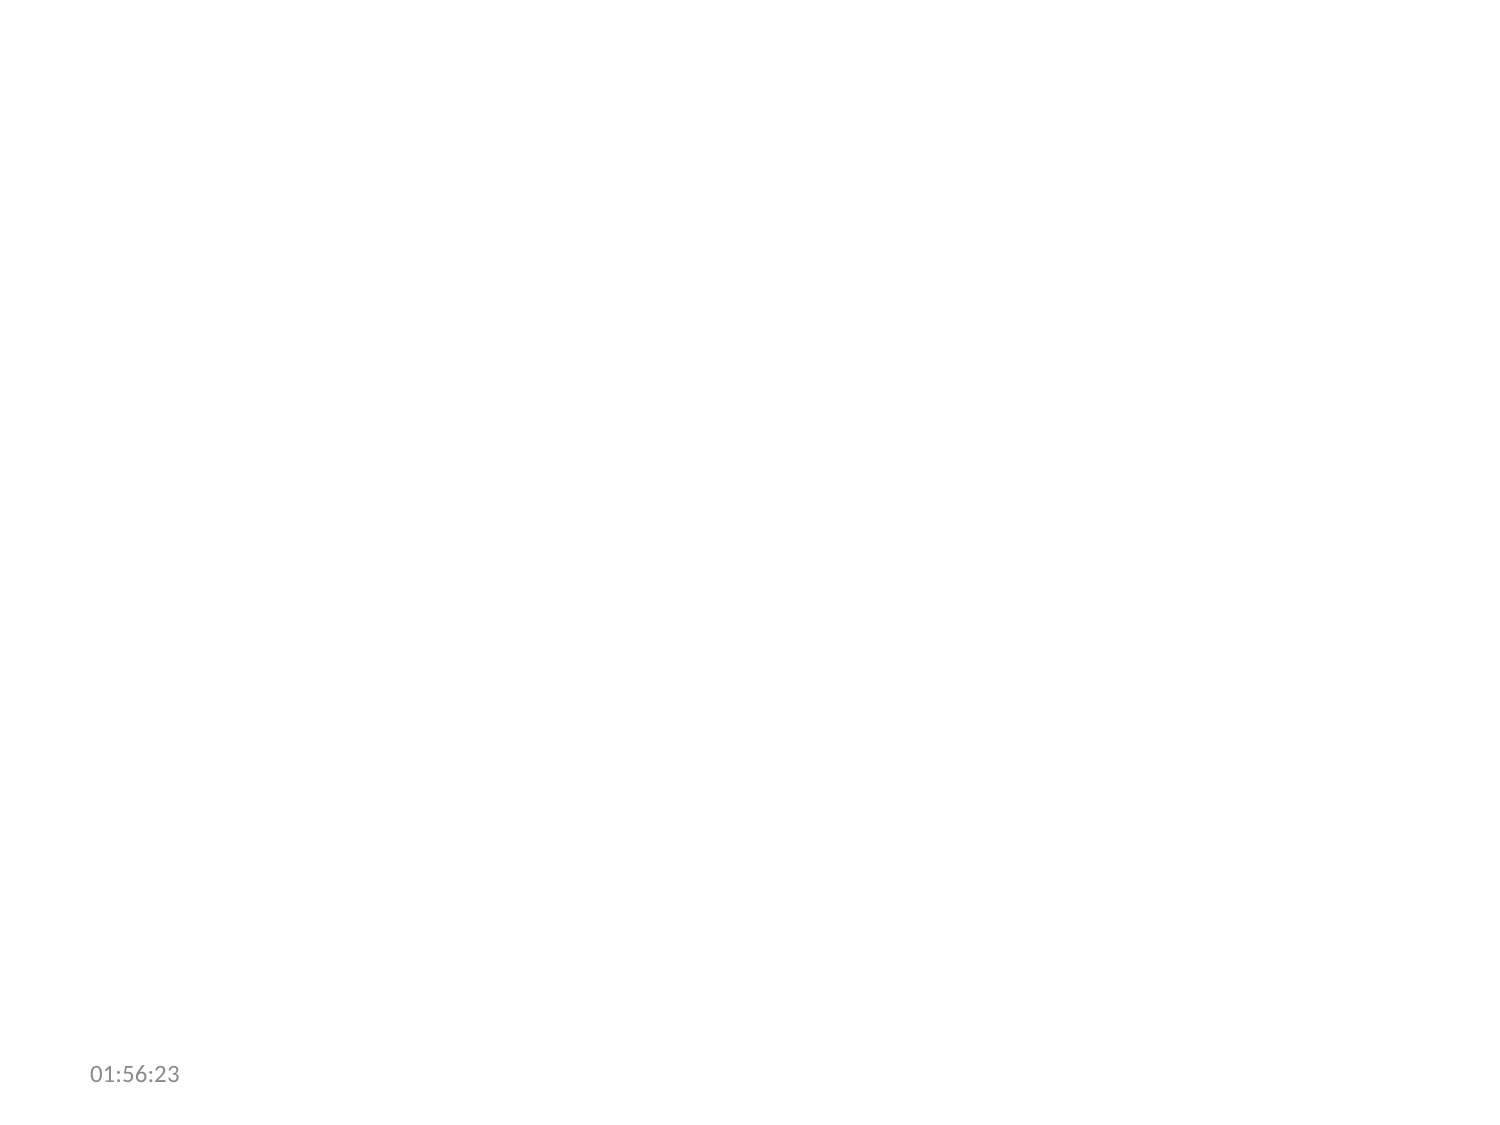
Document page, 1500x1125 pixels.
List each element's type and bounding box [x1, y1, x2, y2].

slide_number [75, 1042, 425, 1103]
